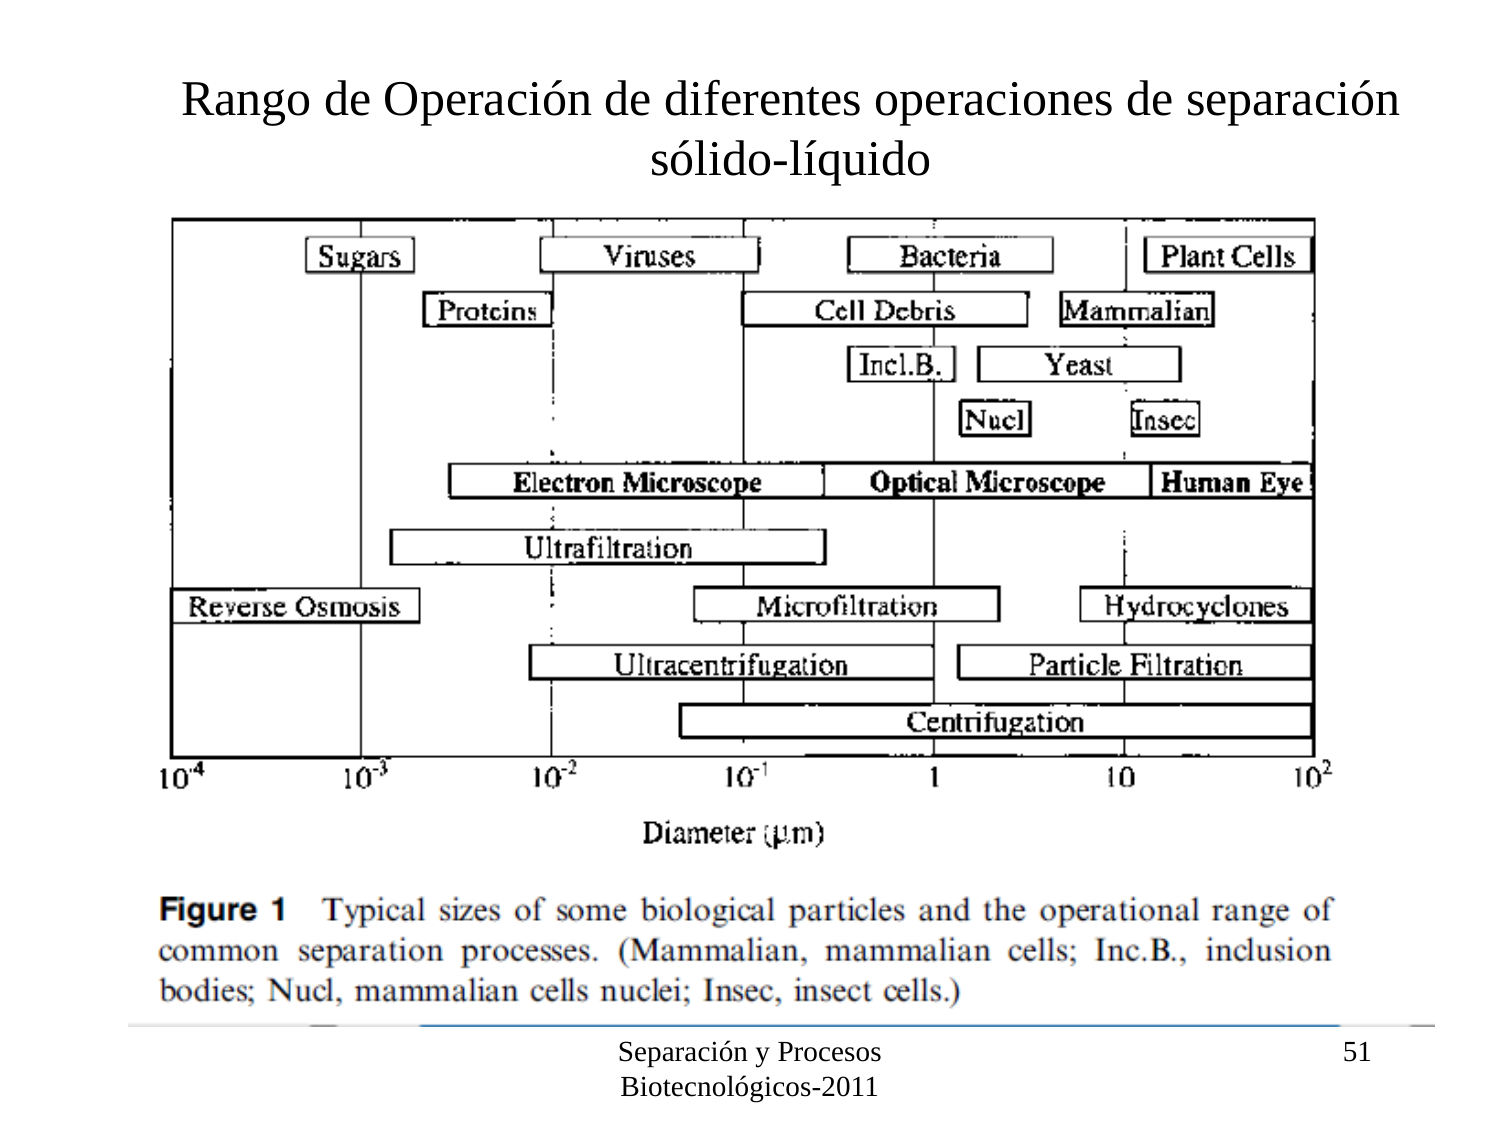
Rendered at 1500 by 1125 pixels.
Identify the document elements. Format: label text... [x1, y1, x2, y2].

picture [128, 187, 1435, 1027]
footer Separación y Procesos Biotecnológicos-2011 [512, 1036, 988, 1101]
slide_number 51 [1074, 1036, 1388, 1101]
text_box Rango de Operación de diferentes operaciones de separación sólido-líquido [128, 58, 1454, 194]
